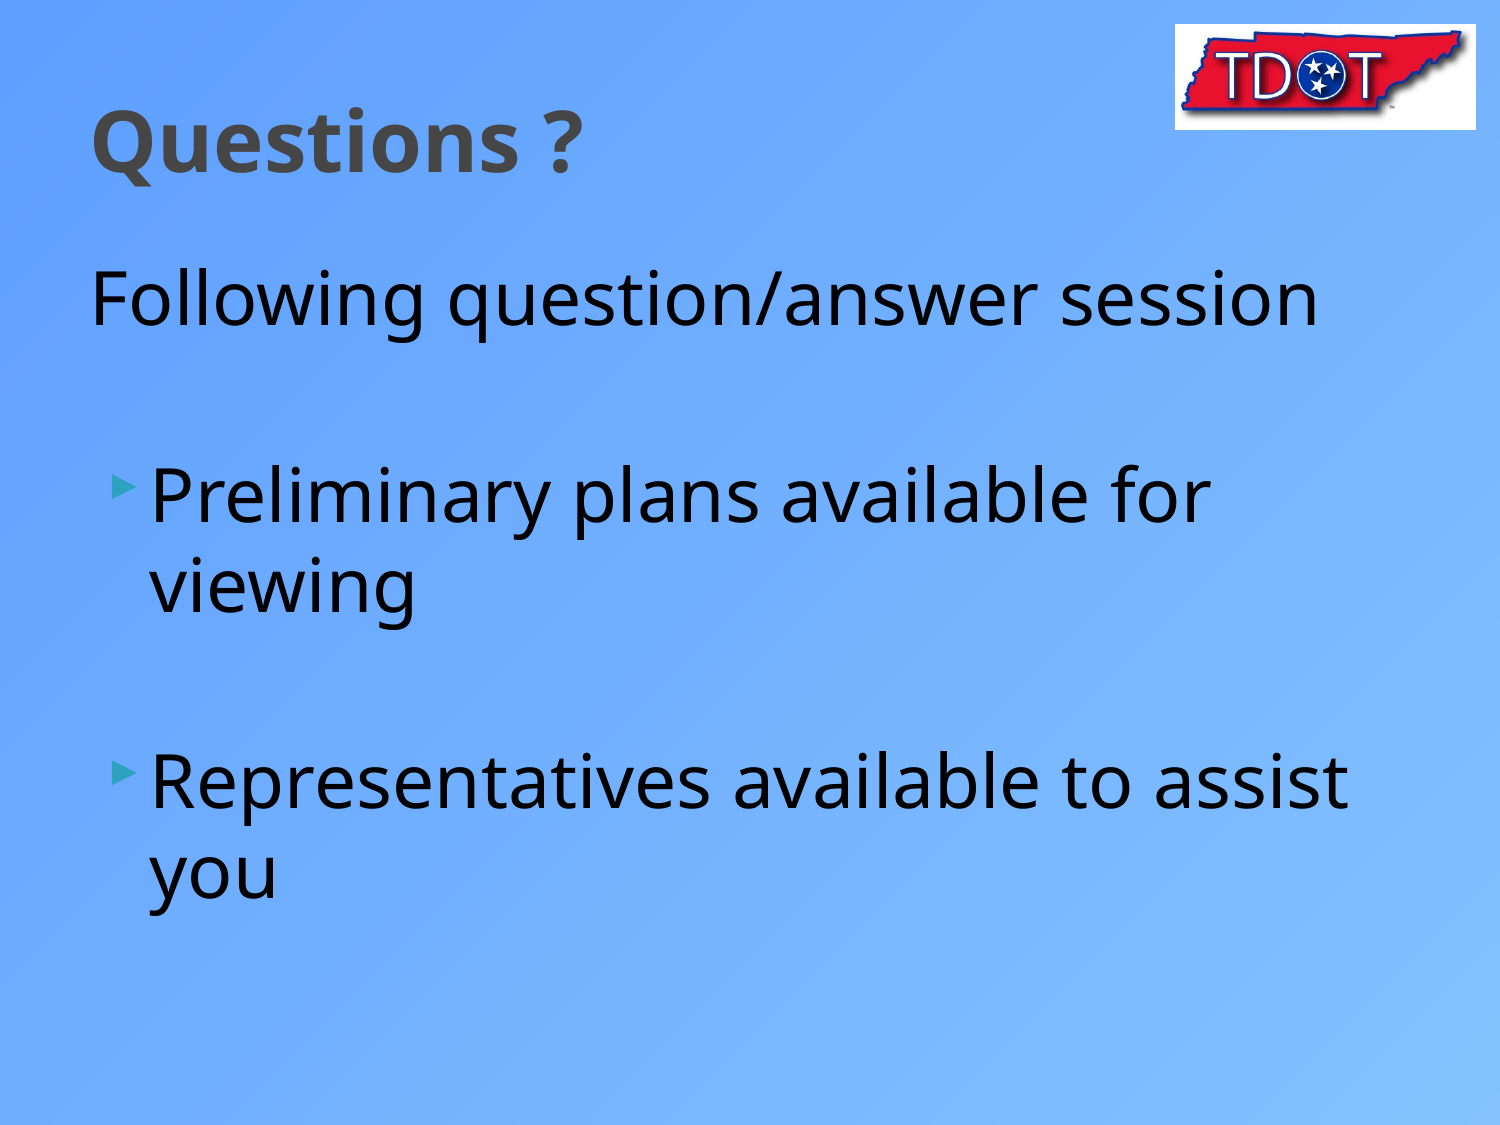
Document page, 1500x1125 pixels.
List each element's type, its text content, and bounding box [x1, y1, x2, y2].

title Questions ? [75, 45, 1425, 233]
list Following question/answer session Preliminary plans available for viewing Representatives available to assist you [75, 243, 1425, 986]
picture [1174, 24, 1476, 131]
